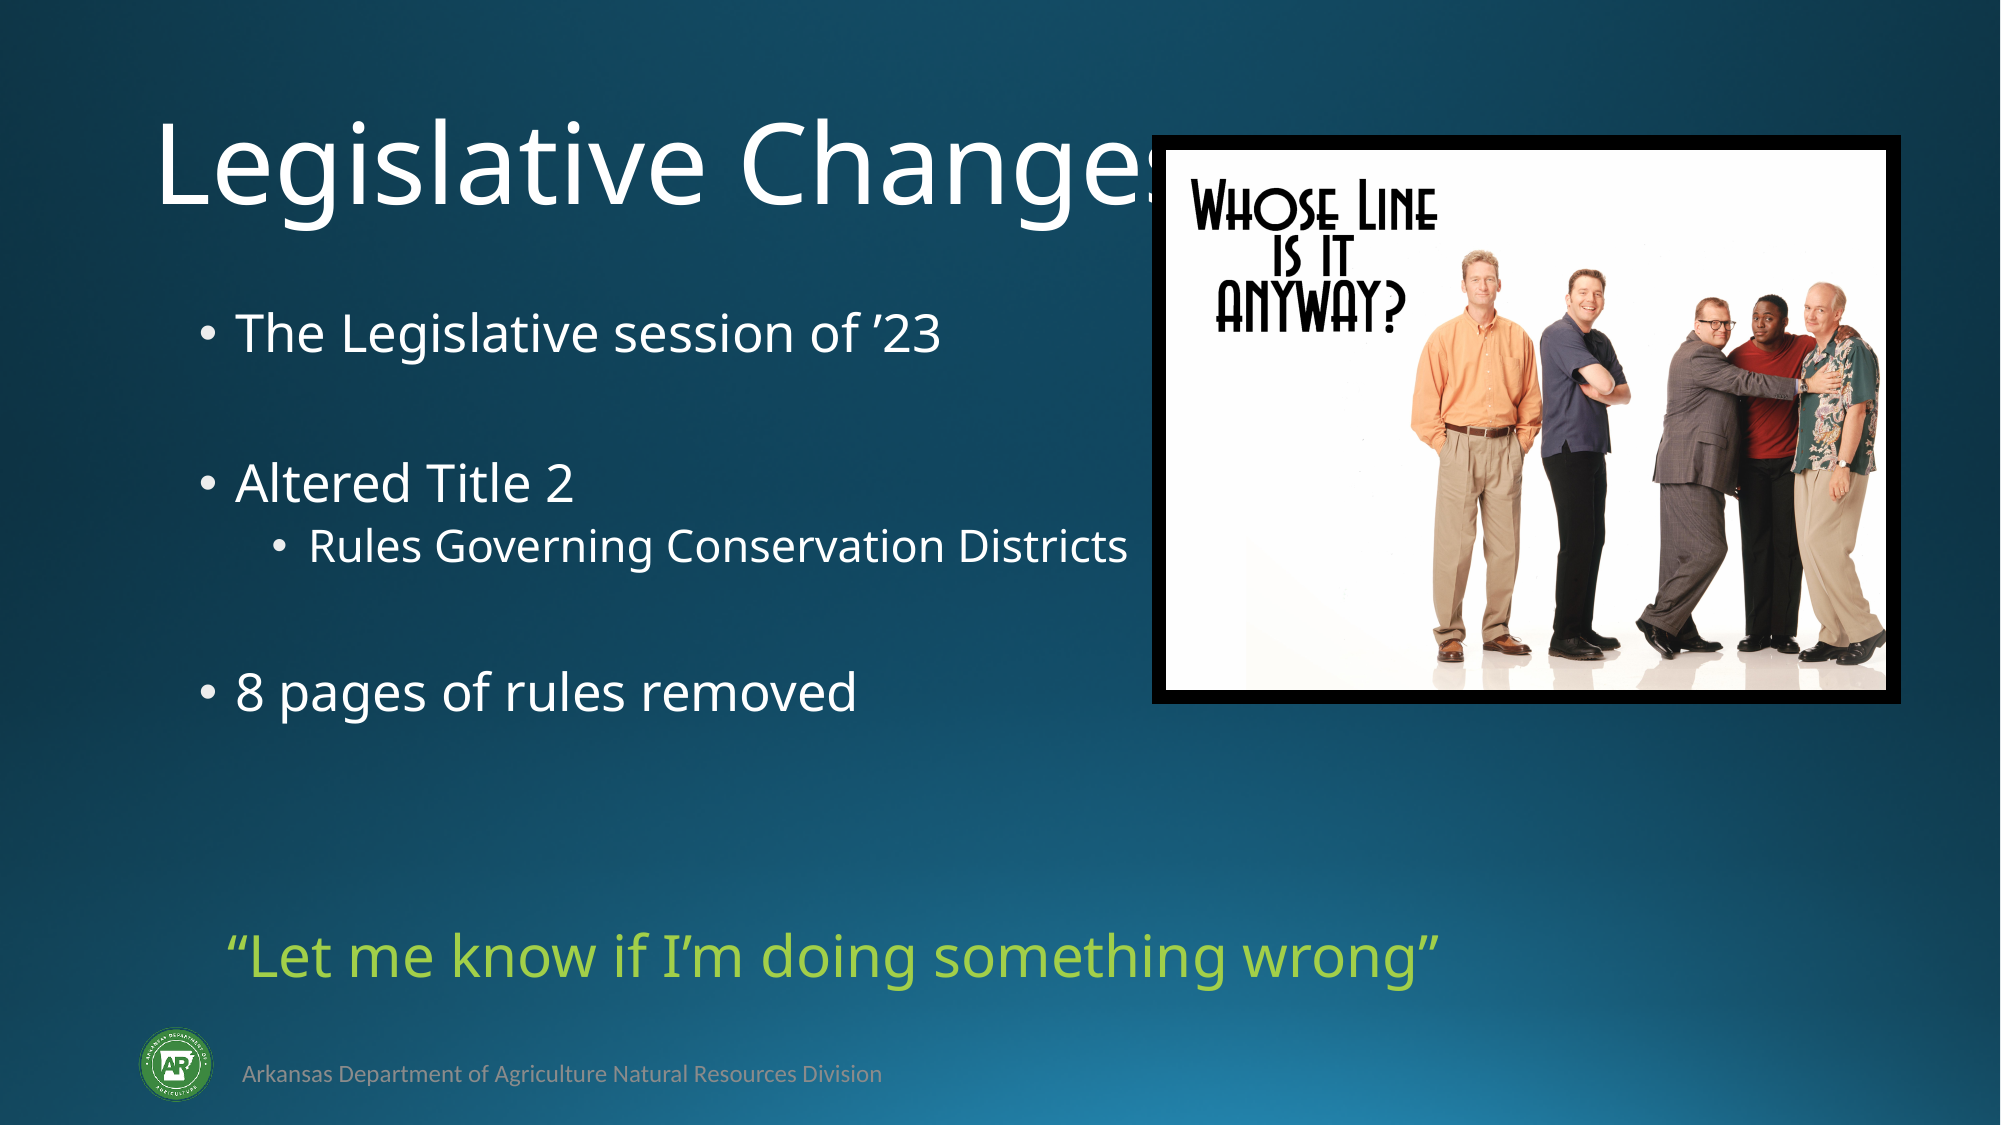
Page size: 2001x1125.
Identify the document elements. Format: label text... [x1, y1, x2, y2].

list The Legislative session of ’23 Altered Title 2 Rules Governing Conservation Districts 8 pages of rules removed [183, 299, 1863, 733]
footer Arkansas Department of Agriculture Natural Resources Division [227, 1042, 1334, 1103]
picture [0, 0, 2001, 1125]
text_box “Let me know if I’m doing something wrong” [212, 911, 1512, 1042]
title Legislative Changes [137, 59, 1863, 278]
